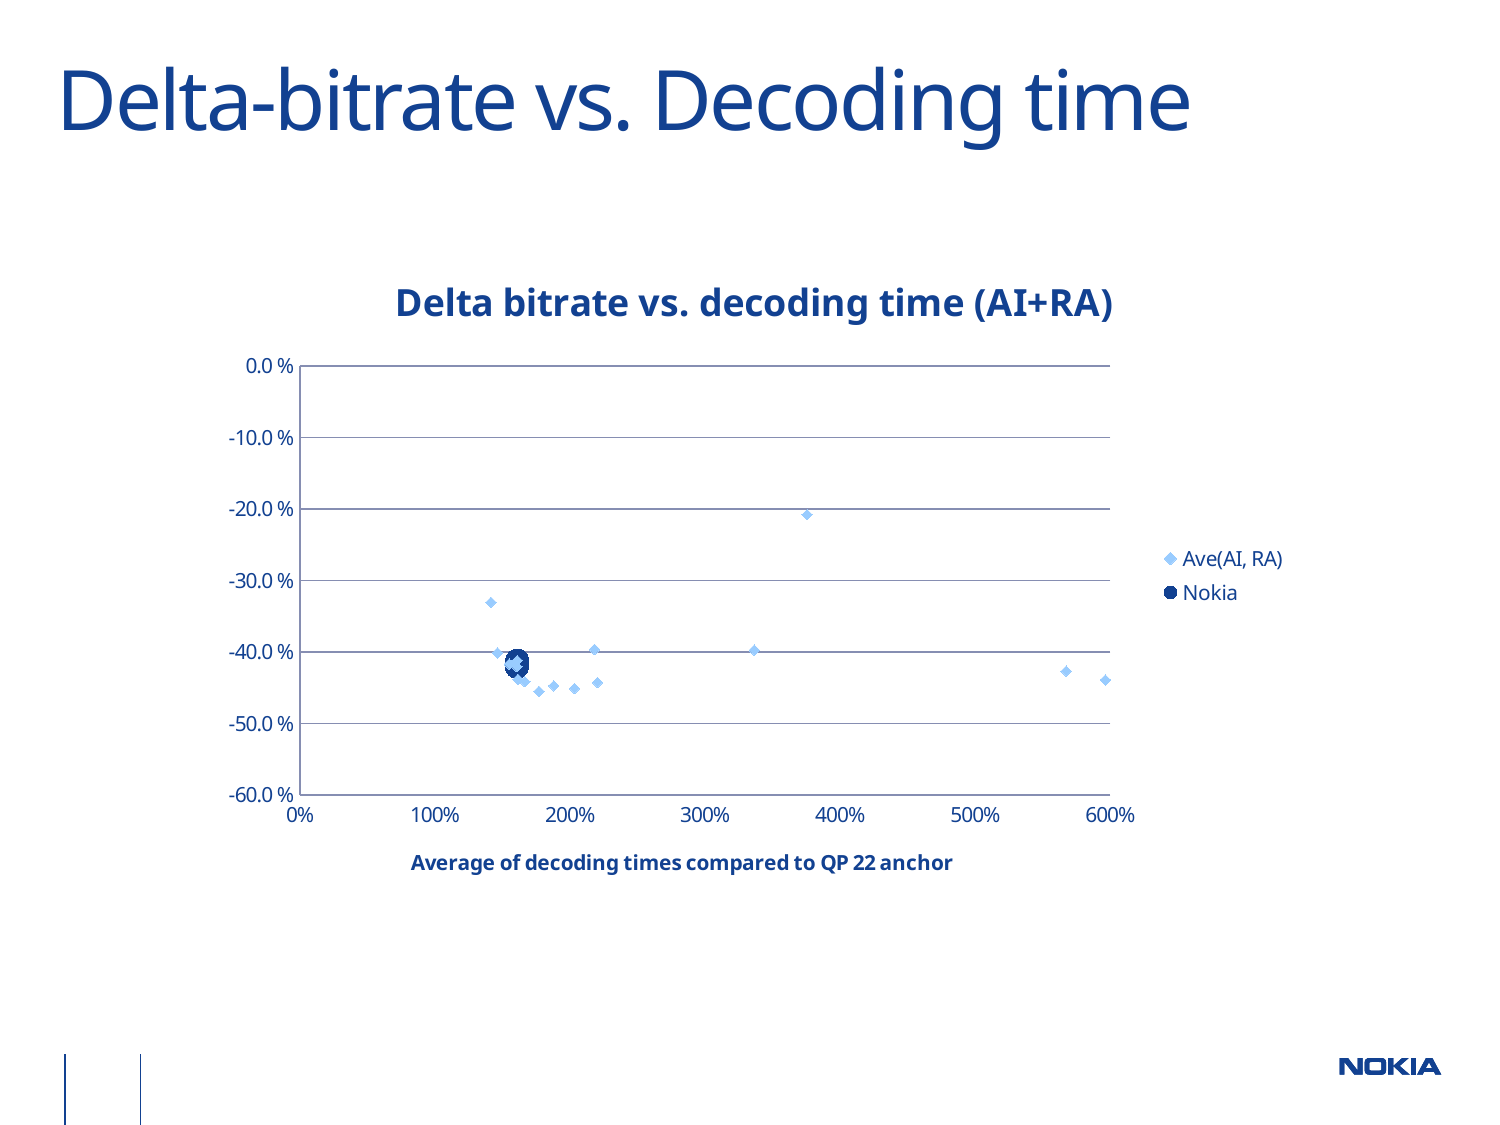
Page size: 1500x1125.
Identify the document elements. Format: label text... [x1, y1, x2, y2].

chart [206, 243, 1303, 908]
title Delta-bitrate vs. Decoding time [56, 47, 1433, 149]
